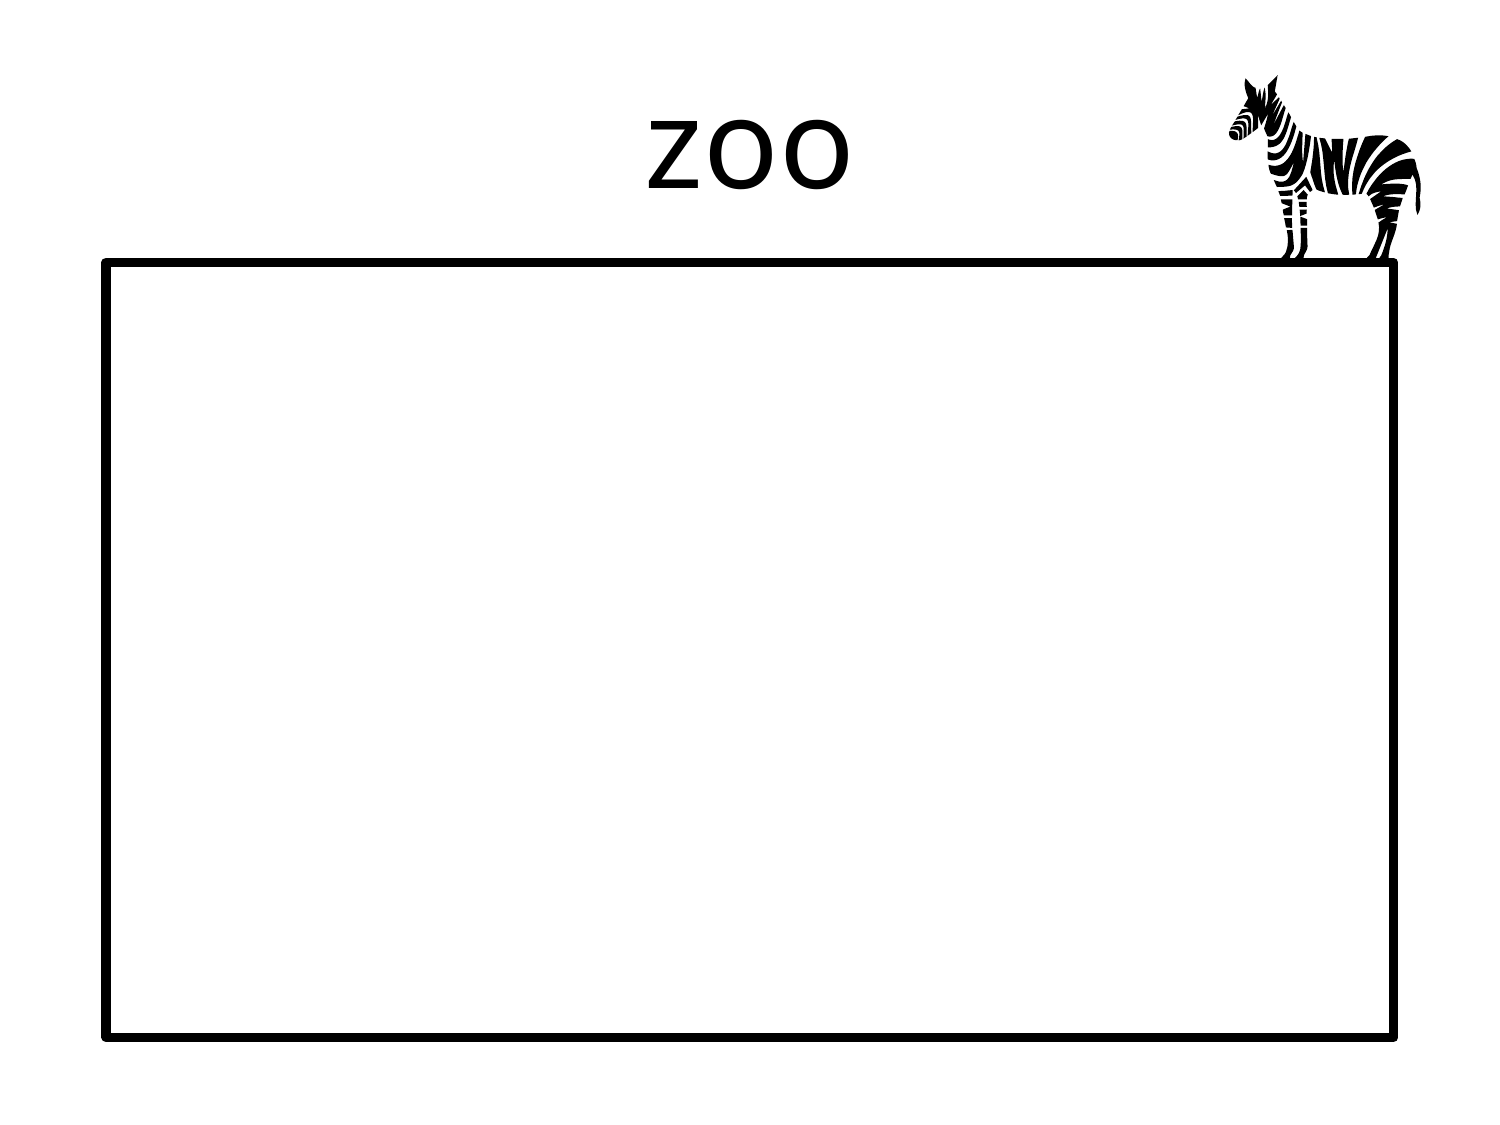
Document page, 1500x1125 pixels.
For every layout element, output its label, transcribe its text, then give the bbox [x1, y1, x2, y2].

title zoo [75, 45, 1425, 233]
text_box [104, 260, 1396, 1040]
picture [1226, 74, 1423, 266]
